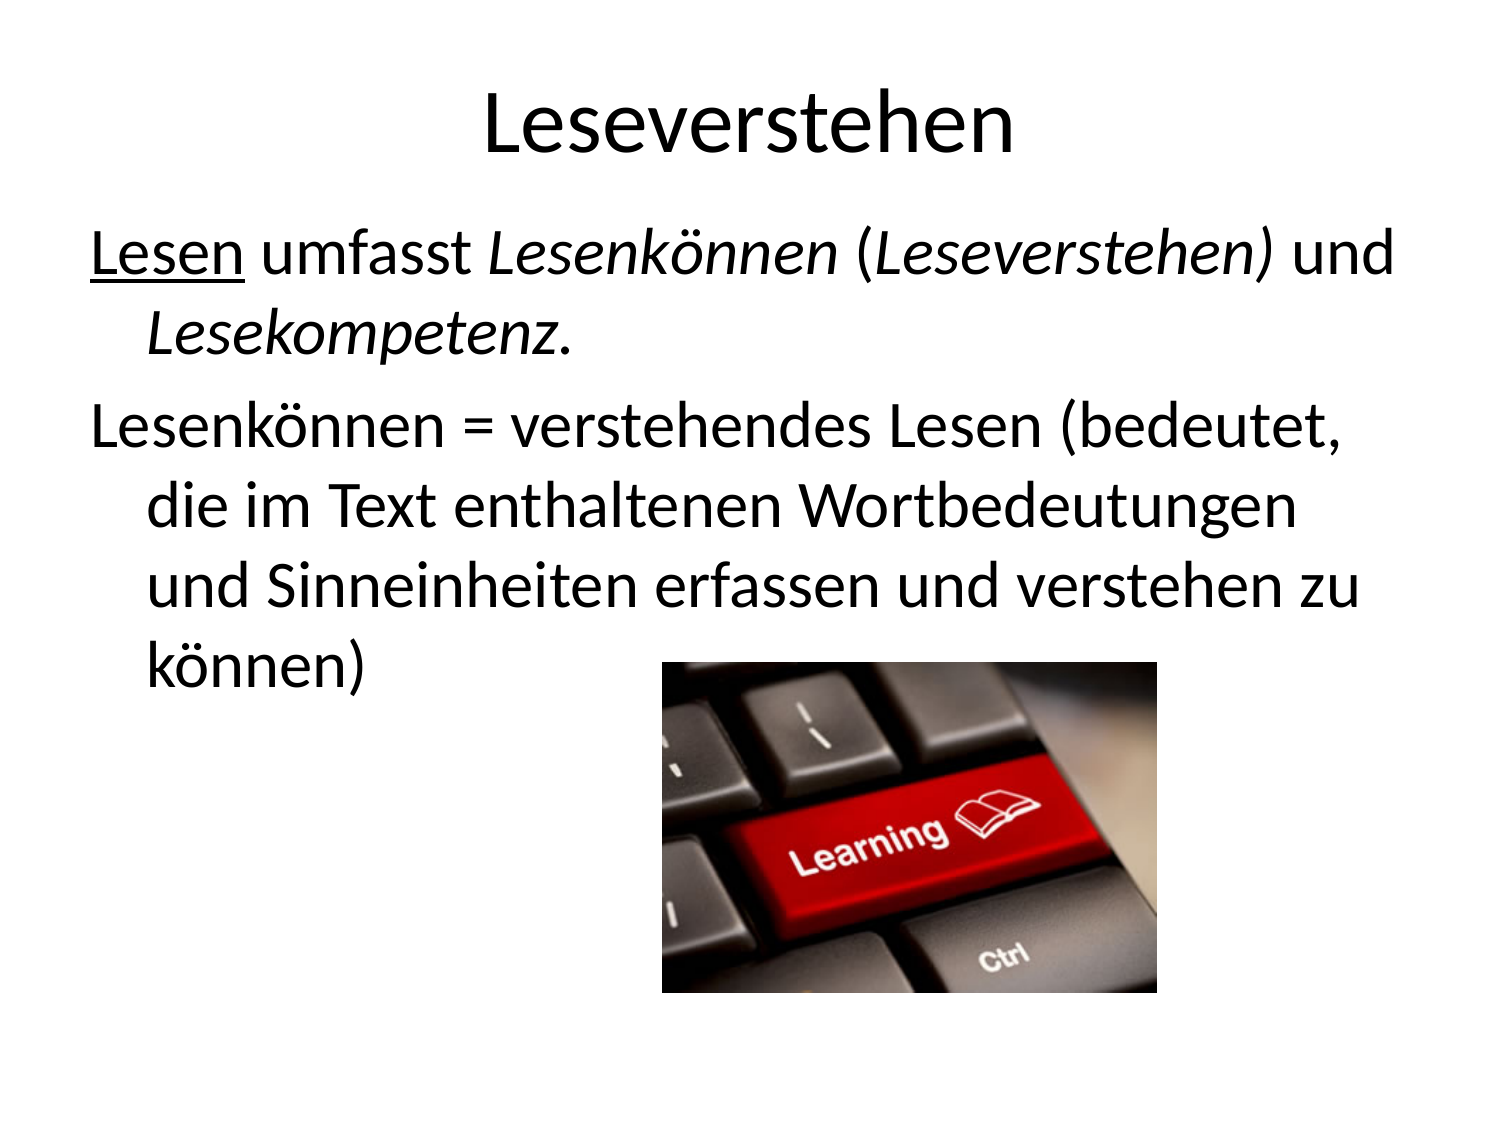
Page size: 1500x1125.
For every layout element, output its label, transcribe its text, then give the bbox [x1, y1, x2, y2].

list Lesen umfasst Lesenkönnen (Leseverstehen) und Lesekompetenz. Lesenkönnen = verstehendes Lesen (bedeutet, die im Text enthaltenen Wortbedeutungen und Sinneinheiten erfassen und verstehen zu können) [75, 200, 1425, 1005]
picture [662, 662, 1157, 993]
title Leseverstehen [75, 45, 1425, 188]
